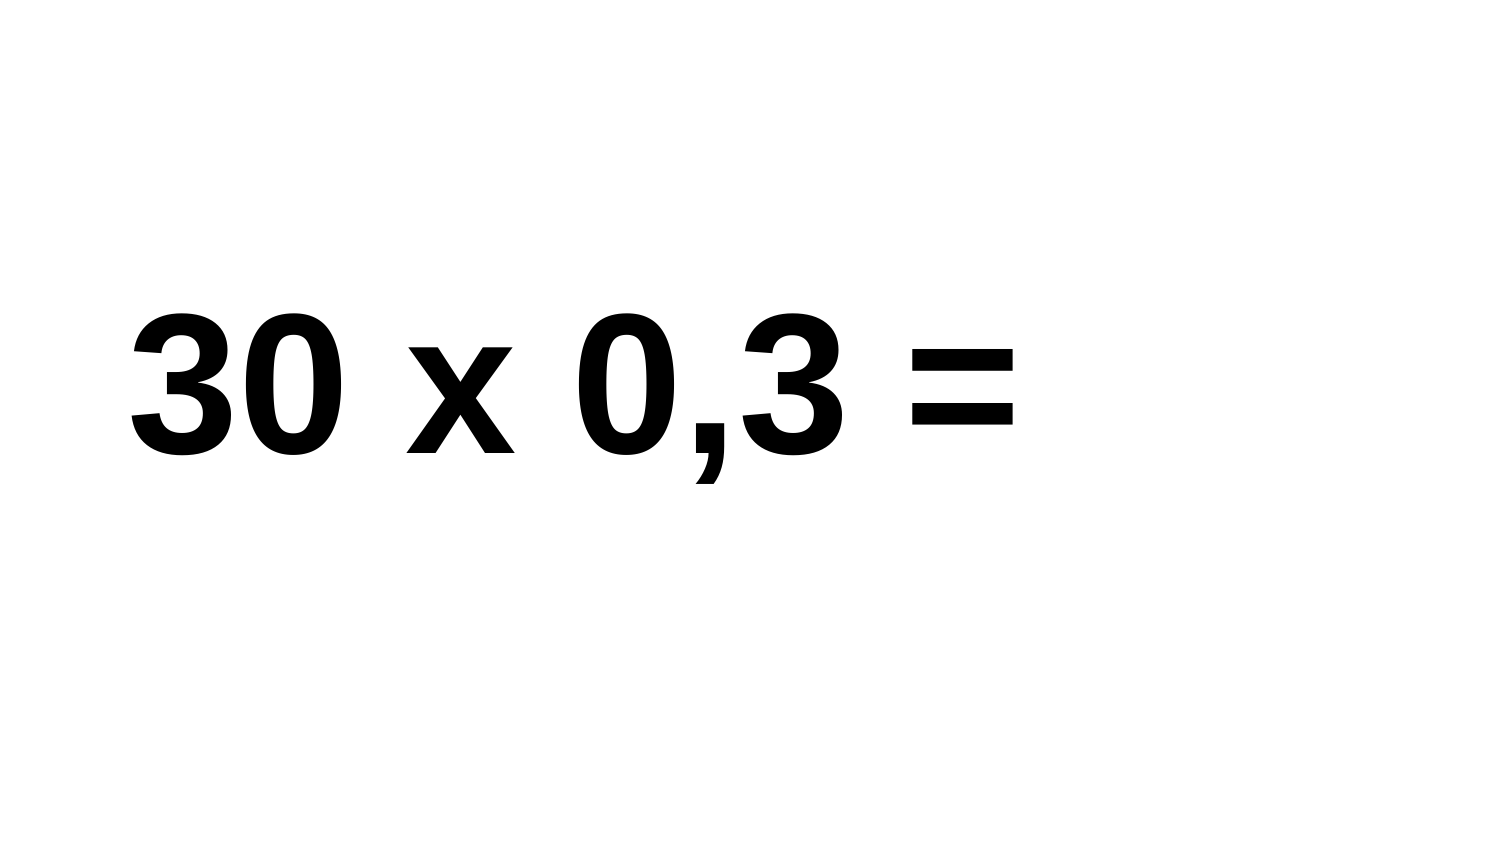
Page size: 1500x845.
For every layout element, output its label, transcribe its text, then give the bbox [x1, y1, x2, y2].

text_box 30 x 0,3 = [112, 317, 1388, 509]
